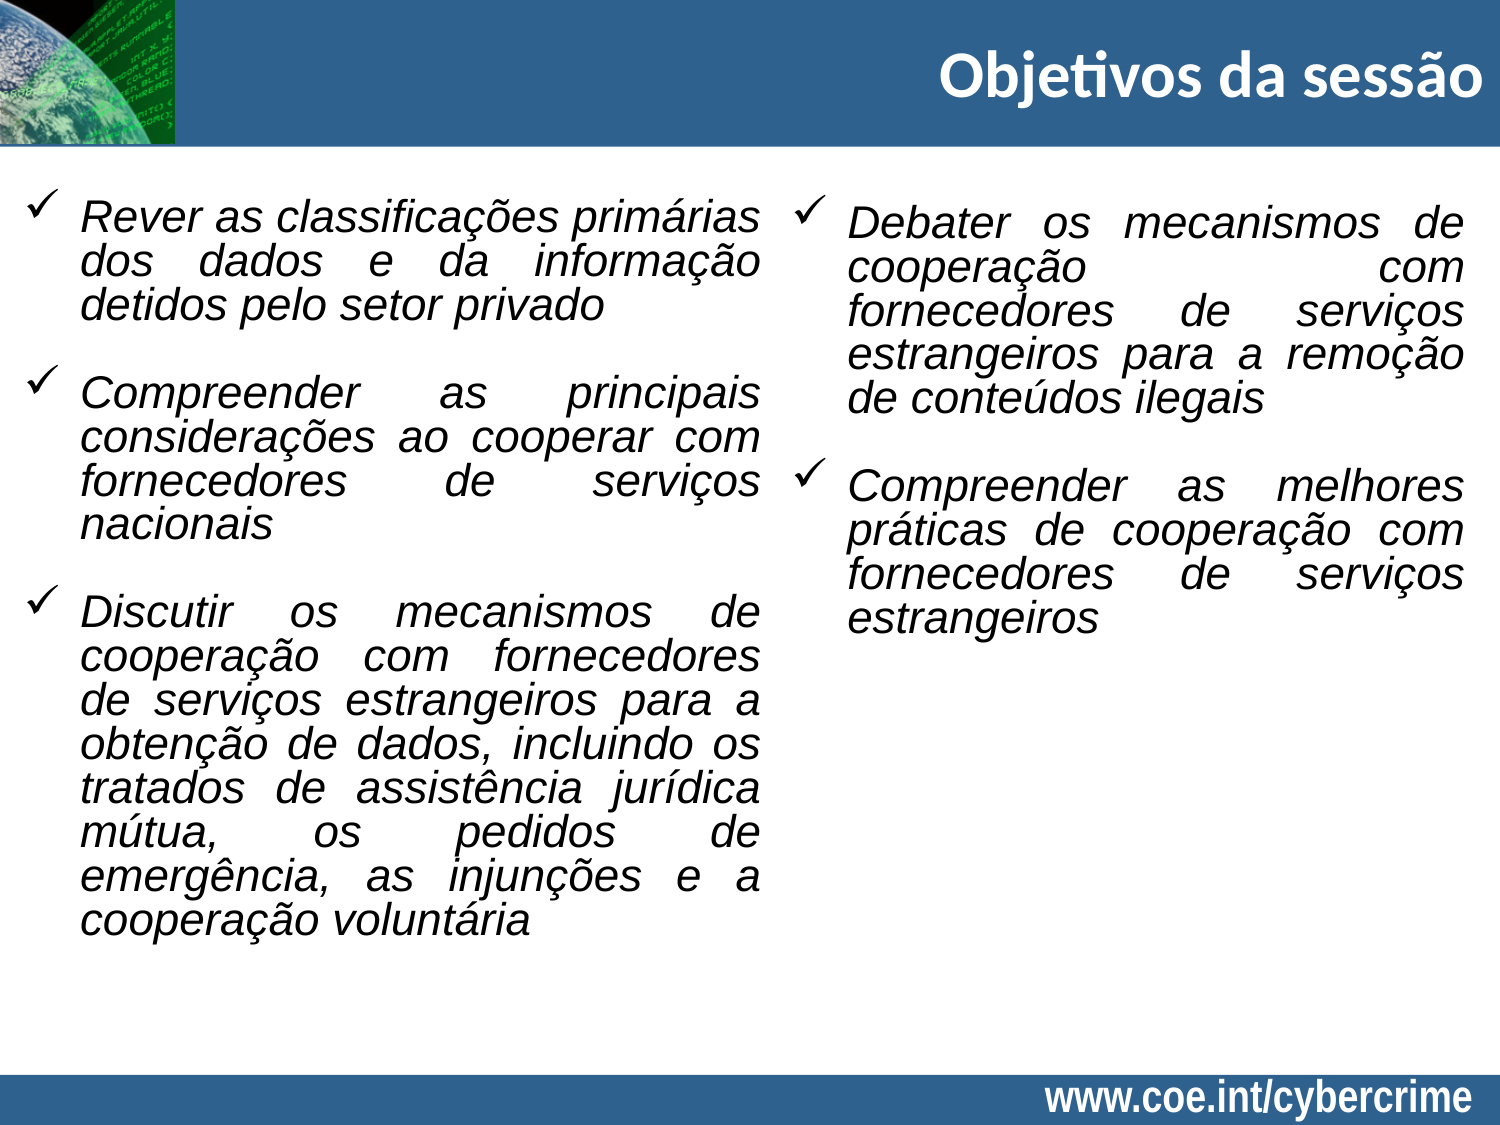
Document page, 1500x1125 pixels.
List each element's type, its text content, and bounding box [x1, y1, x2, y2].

text_box [0, 1073, 1030, 1125]
text_box Rever as classificações primárias dos dados e da informação detidos pelo setor privado Compreender as principais considerações ao cooperar com fornecedores de serviços nacionais Discutir os mecanismos de cooperação com fornecedores de serviços estrangeiros para a obtenção de dados, incluindo os tratados de assistência jurídica mútua, os pedidos de emergência, as injunções e a cooperação voluntária [8, 189, 777, 952]
picture [0, 0, 175, 144]
text_box www.coe.int/cybercrime [1030, 1059, 1500, 1125]
text_box Debater os mecanismos de cooperação com fornecedores de serviços estrangeiros para a remoção de conteúdos ilegais Compreender as melhores práticas de cooperação com fornecedores de serviços estrangeiros [776, 195, 1480, 650]
text_box Objetivos da sessão [177, 0, 1500, 149]
